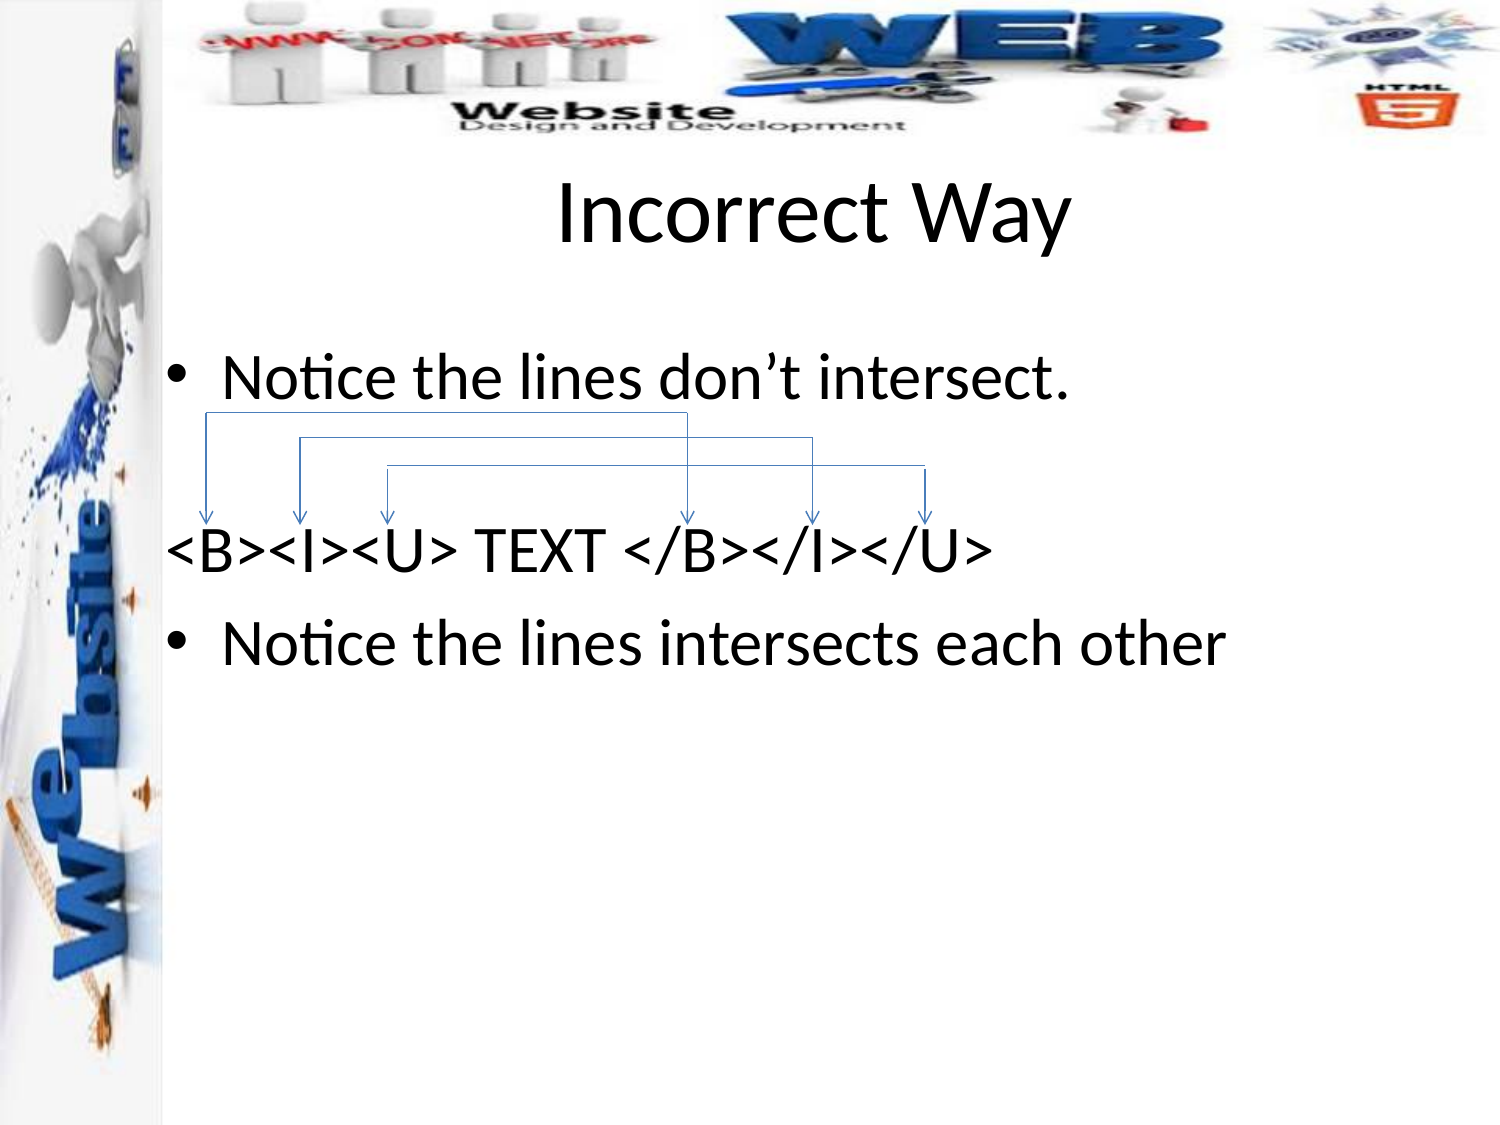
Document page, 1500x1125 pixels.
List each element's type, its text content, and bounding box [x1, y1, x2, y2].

title Incorrect Way [150, 112, 1500, 300]
list Notice the lines don’t intersect. <B><I><U> TEXT </B></I></U> Notice the lines intersects each other [150, 324, 1500, 1125]
picture [0, 0, 1500, 1125]
